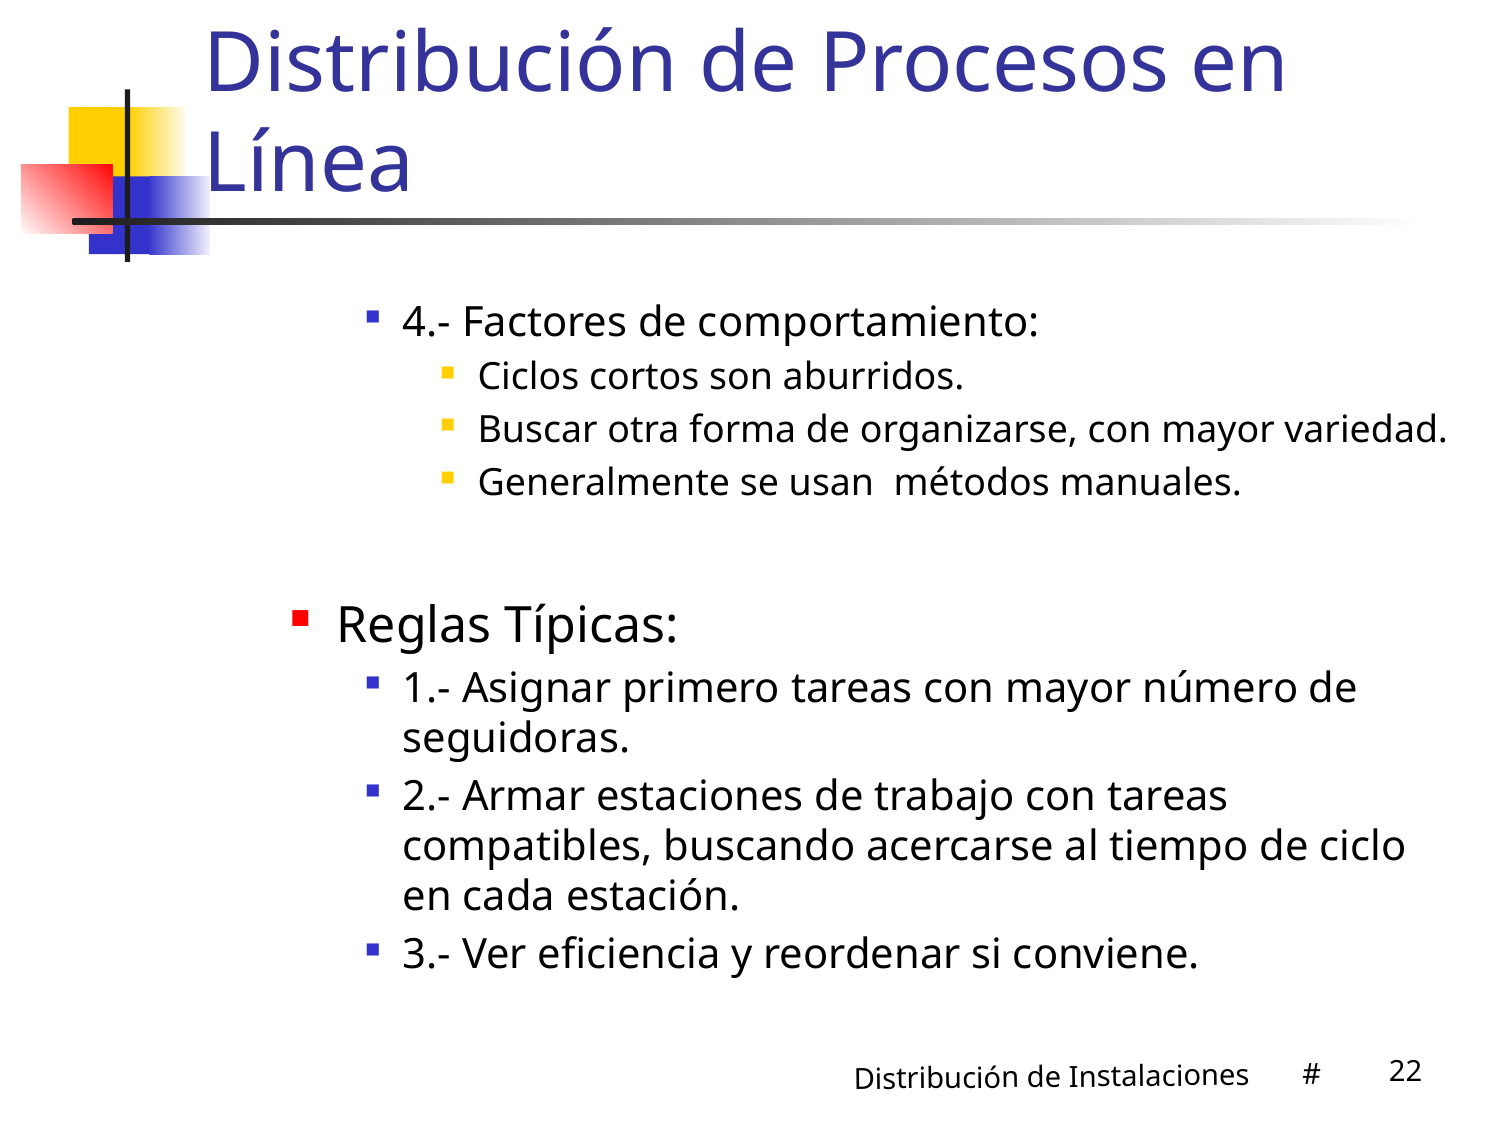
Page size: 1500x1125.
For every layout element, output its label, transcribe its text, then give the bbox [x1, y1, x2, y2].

footer Distribución de Instalaciones # [761, 1028, 1414, 1110]
list 4.- Factores de comportamiento: Ciclos cortos son aburridos. Buscar otra forma de organizarse, con mayor variedad. Generalmente se usan métodos manuales. Reglas Típicas: 1.- Asignar primero tareas con mayor número de seguidoras. 2.- Armar estaciones de trabajo con tareas compatibles, buscando acercarse al tiempo de ciclo en cada estación. 3.- Ver eficiencia y reordenar si conviene. [199, 287, 1476, 1019]
title Distribución de Procesos en Línea [188, 27, 1468, 216]
slide_number 22 [1124, 1024, 1438, 1101]
